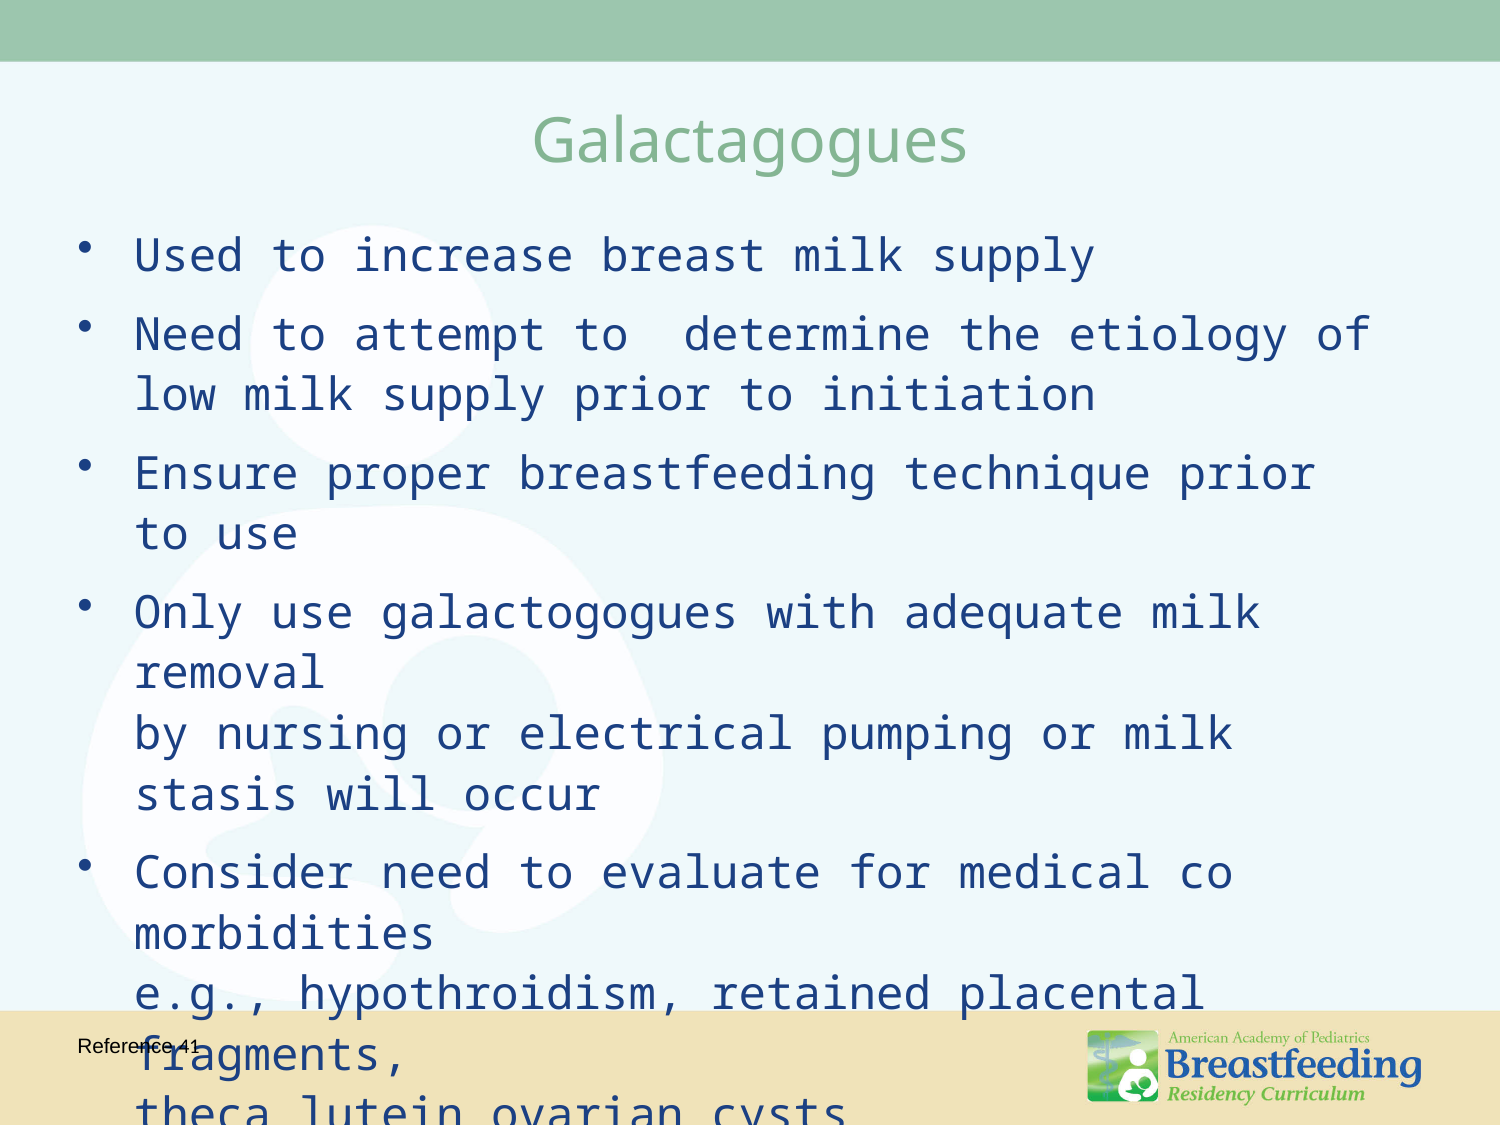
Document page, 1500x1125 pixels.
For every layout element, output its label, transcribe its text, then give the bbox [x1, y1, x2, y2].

list Used to increase breast milk supply Need to attempt to determine the etiology of low milk supply prior to initiation Ensure proper breastfeeding technique prior to use Only use galactogogues with adequate milk removal by nursing or electrical pumping or milk stasis will occur Consider need to evaluate for medical co morbidities e.g., hypothroidism, retained placental fragments, theca lutein ovarian cysts [62, 212, 1413, 956]
text_box Reference 41 [62, 1025, 325, 1065]
title Galactagogues [74, 99, 1426, 176]
picture [0, 0, 1500, 1125]
